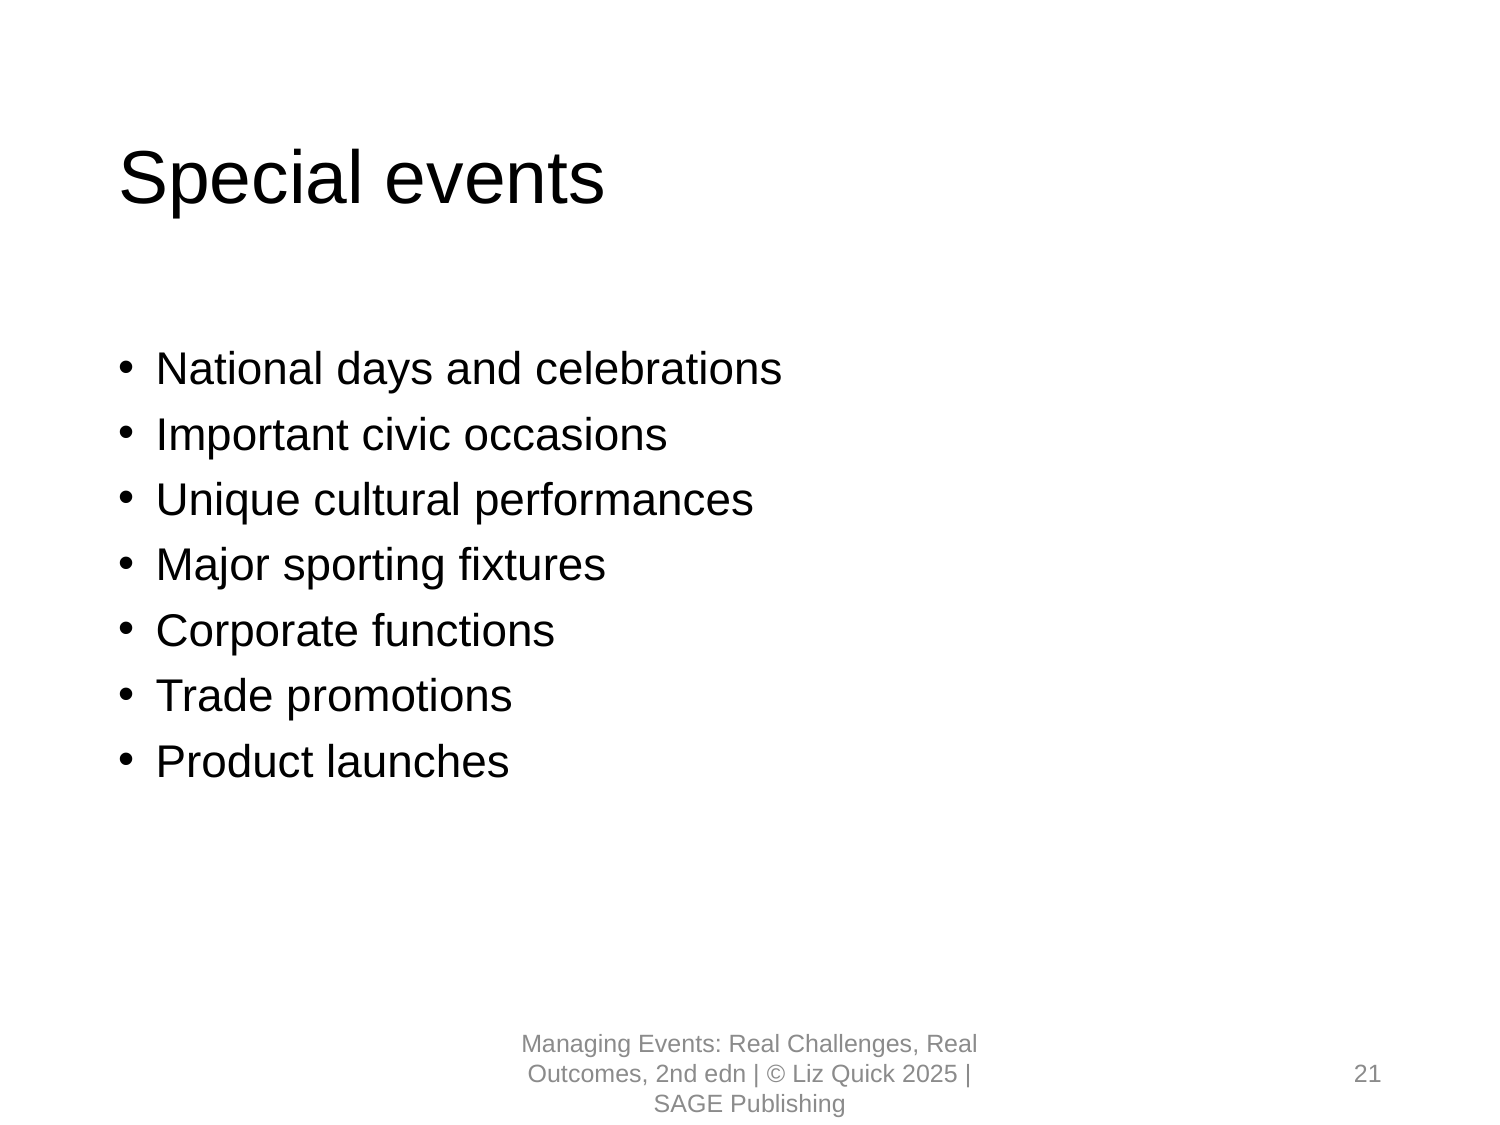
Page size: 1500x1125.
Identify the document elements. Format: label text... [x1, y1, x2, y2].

footer Managing Events: Real Challenges, Real Outcomes, 2nd edn | © Liz Quick 2025 | SAGE Publishing [496, 1042, 1004, 1103]
slide_number 21 [1059, 1042, 1397, 1103]
title Special events [103, 70, 1397, 288]
list National days and celebrations Important civic occasions Unique cultural performances Major sporting fixtures Corporate functions Trade promotions Product launches [103, 331, 1397, 1013]
